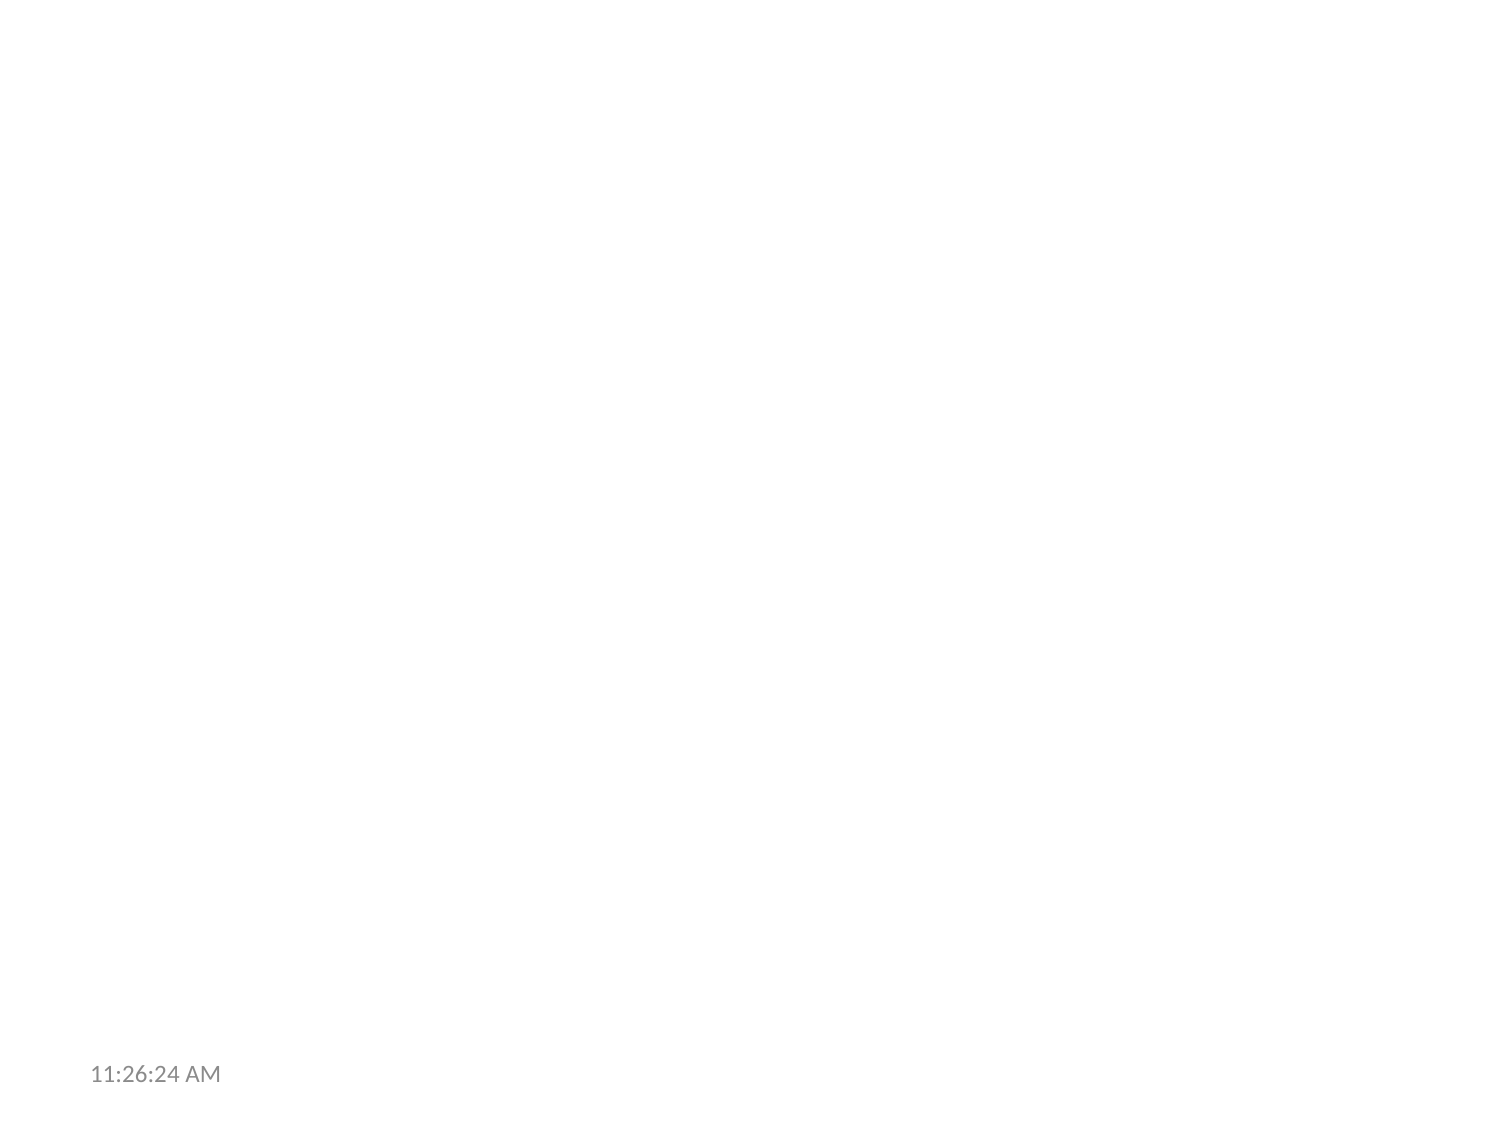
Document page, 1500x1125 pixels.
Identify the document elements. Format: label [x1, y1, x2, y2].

slide_number [75, 1042, 425, 1103]
